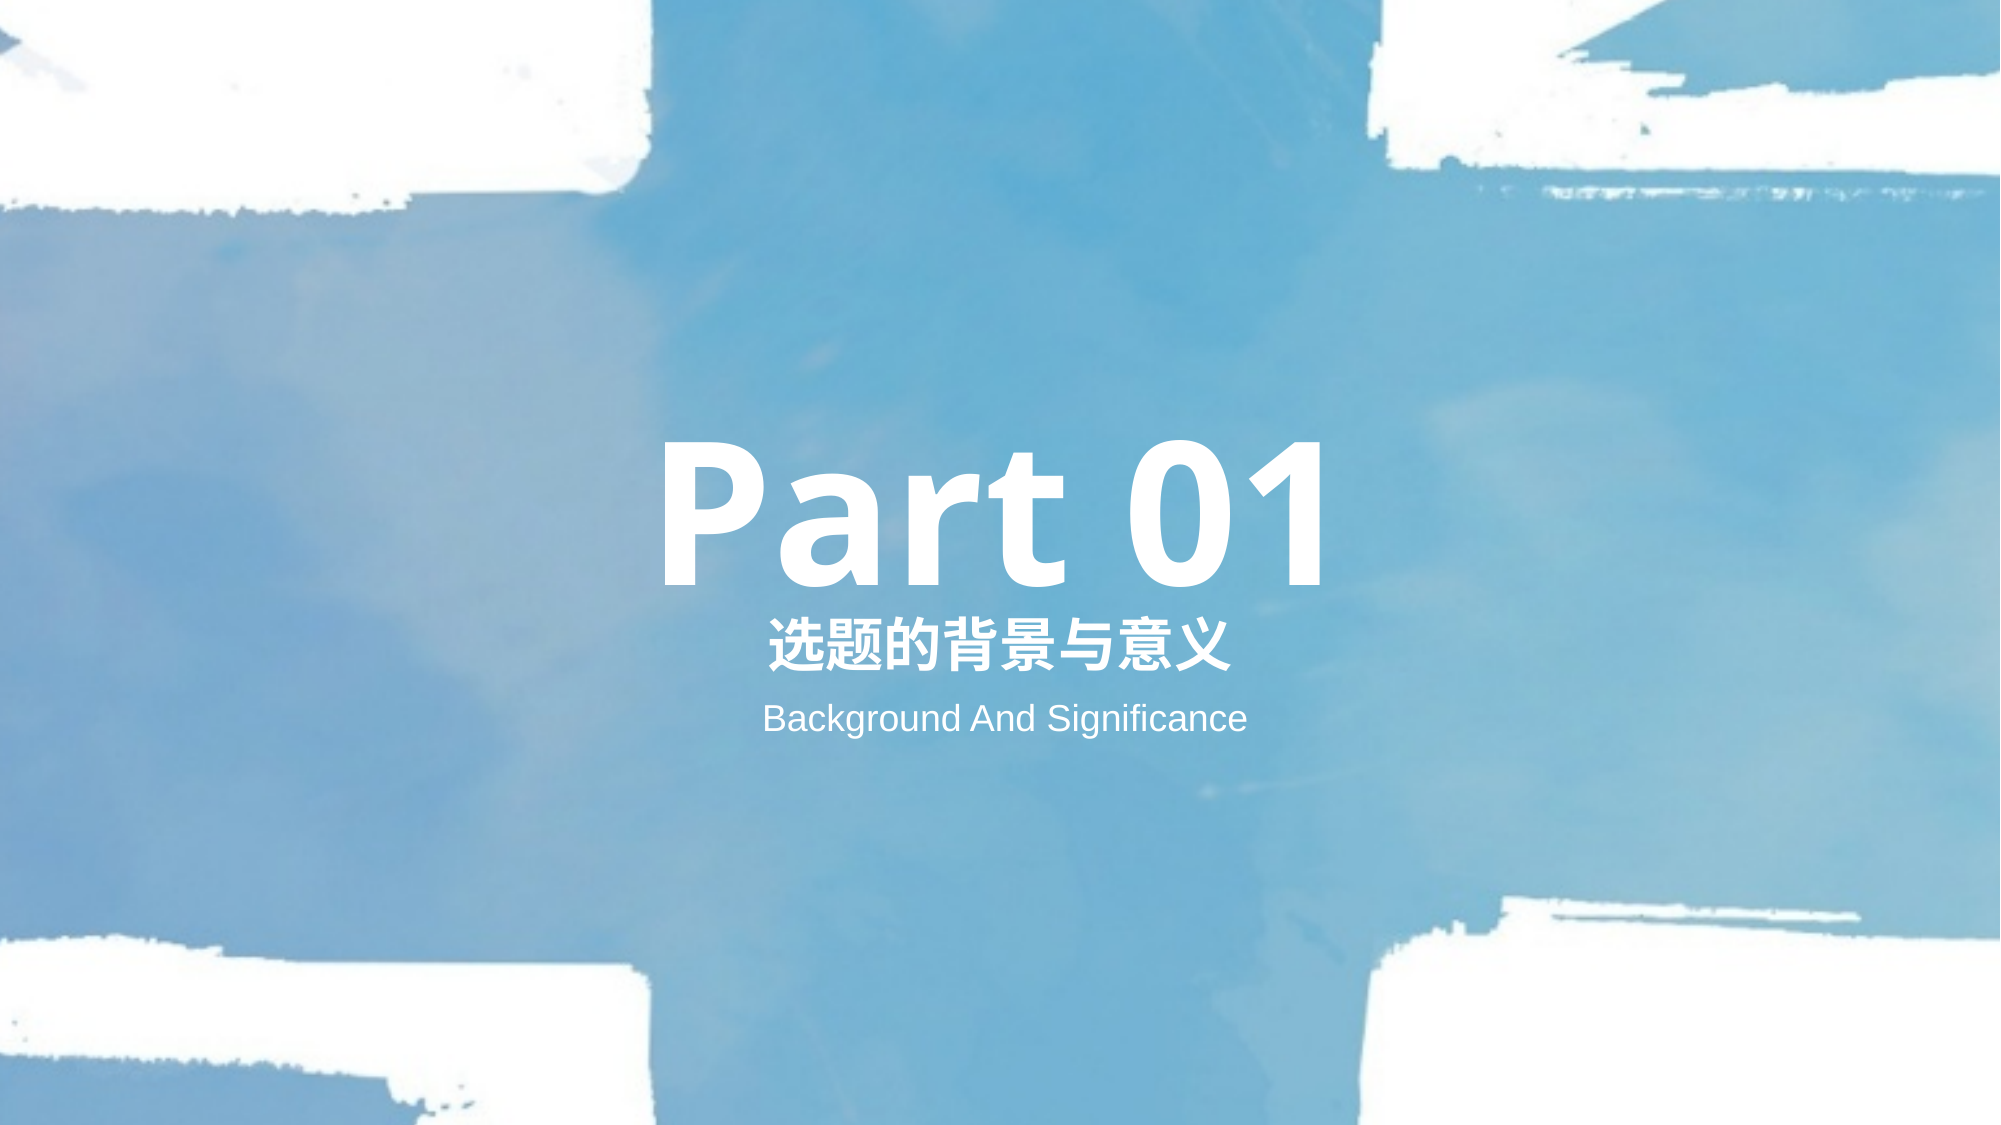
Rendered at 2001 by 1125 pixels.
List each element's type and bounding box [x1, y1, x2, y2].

text_box [492, 377, 1508, 748]
picture [0, 0, 2000, 1125]
